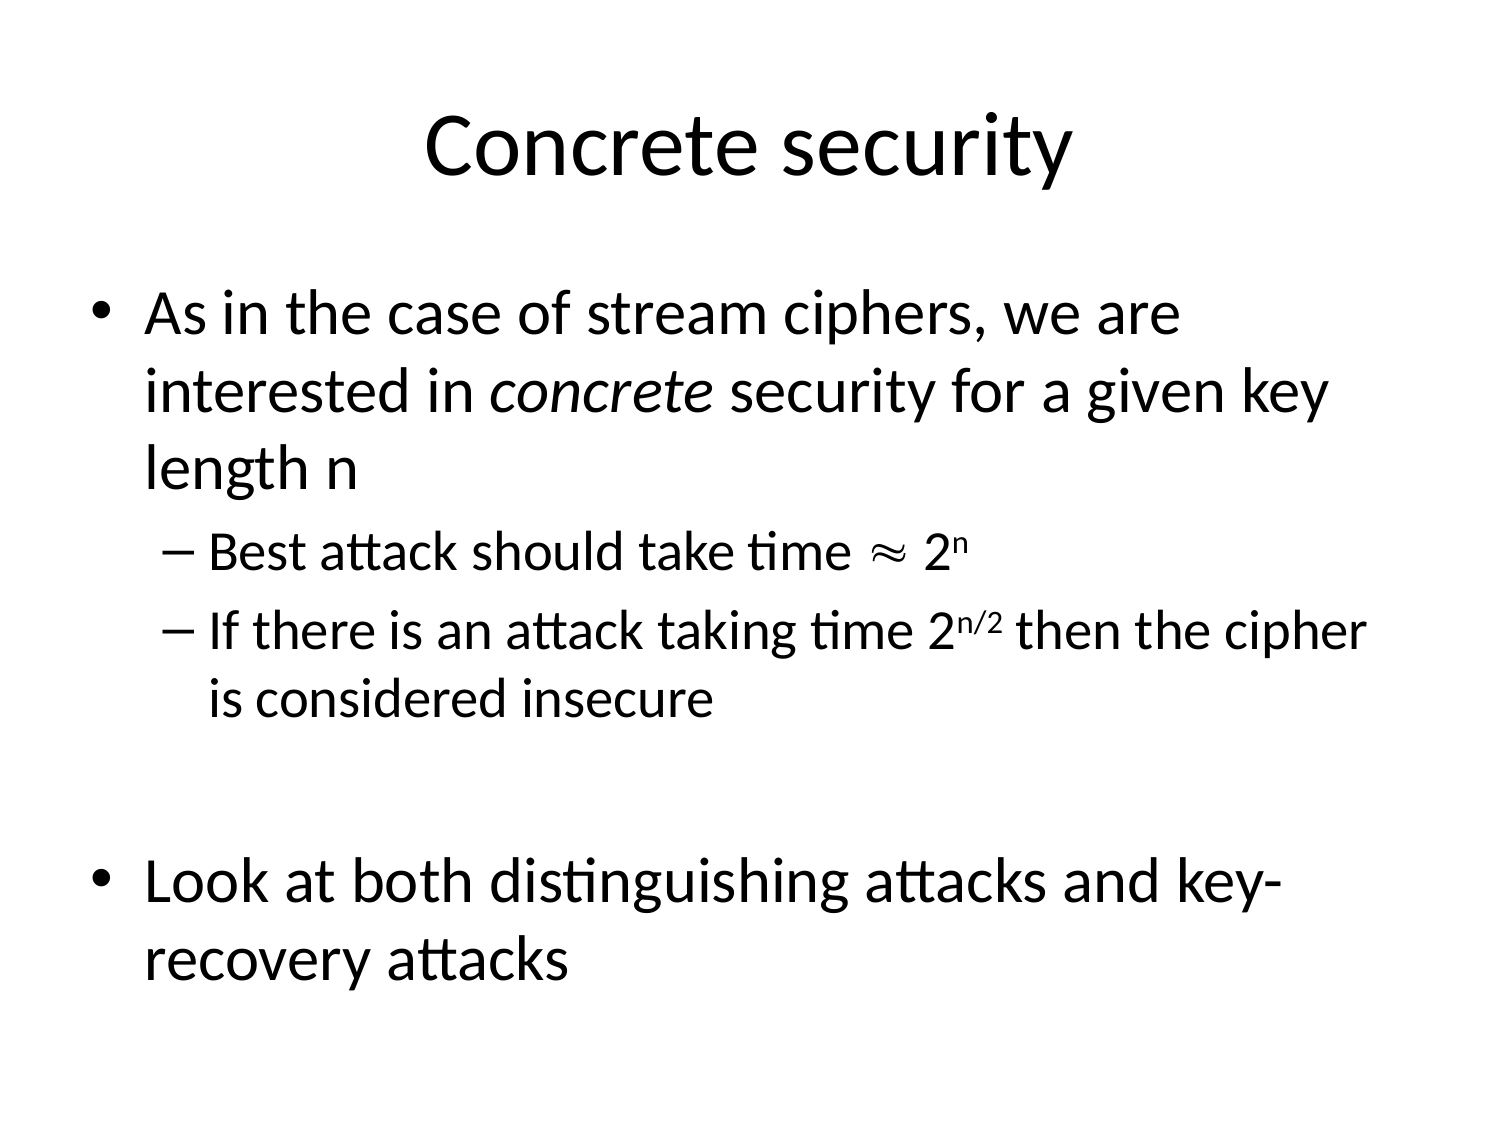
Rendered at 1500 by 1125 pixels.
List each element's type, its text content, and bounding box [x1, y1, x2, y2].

title Concrete security [75, 45, 1425, 233]
list As in the case of stream ciphers, we are interested in concrete security for a given key length n Best attack should take time  2n If there is an attack taking time 2n/2 then the cipher is considered insecure Look at both distinguishing attacks and key-recovery attacks [75, 262, 1425, 1005]
